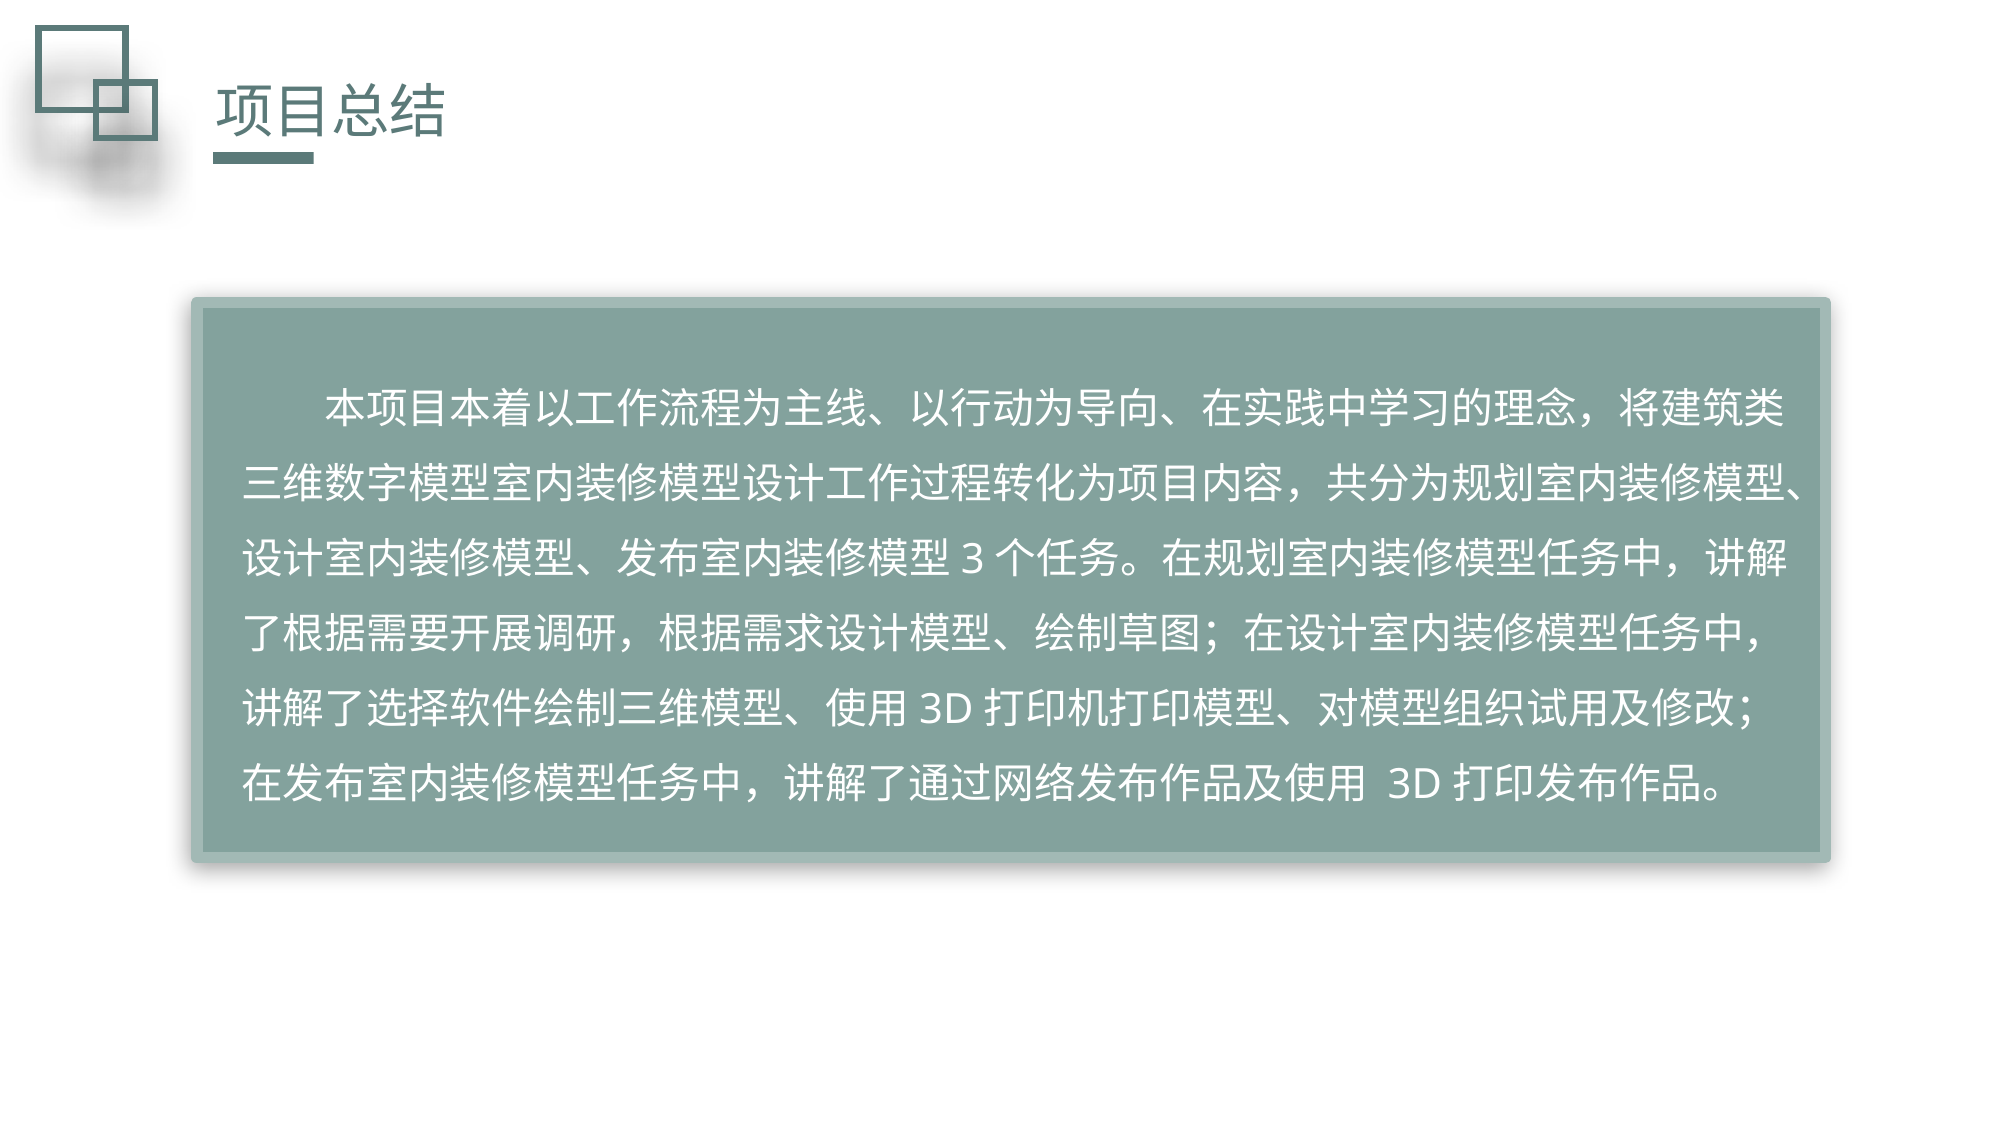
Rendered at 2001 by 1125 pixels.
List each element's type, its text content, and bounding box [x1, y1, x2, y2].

text_box 本项目本着以工作流程为主线、以行动为导向、在实践中学习的理念，将建筑类三维数字模型室内装修模型设计工作过程转化为项目内容，共分为规划室内装修模型、设计室内装修模型、发布室内装修模型3个任务。在规划室内装修模型任务中，讲解了根据需要开展调研，根据需求设计模型、绘制草图；在设计室内装修模型任务中，讲解了选择软件绘制三维模型、使用3D打印机打印模型、对模型组织试用及修改；在发布室内装修模型任务中，讲解了通过网络发布作品及使用 3D打印发布作品。 [226, 349, 1825, 815]
text_box [196, 302, 1826, 858]
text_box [173, 66, 481, 164]
text_box [37, 27, 127, 111]
text_box [95, 81, 156, 139]
